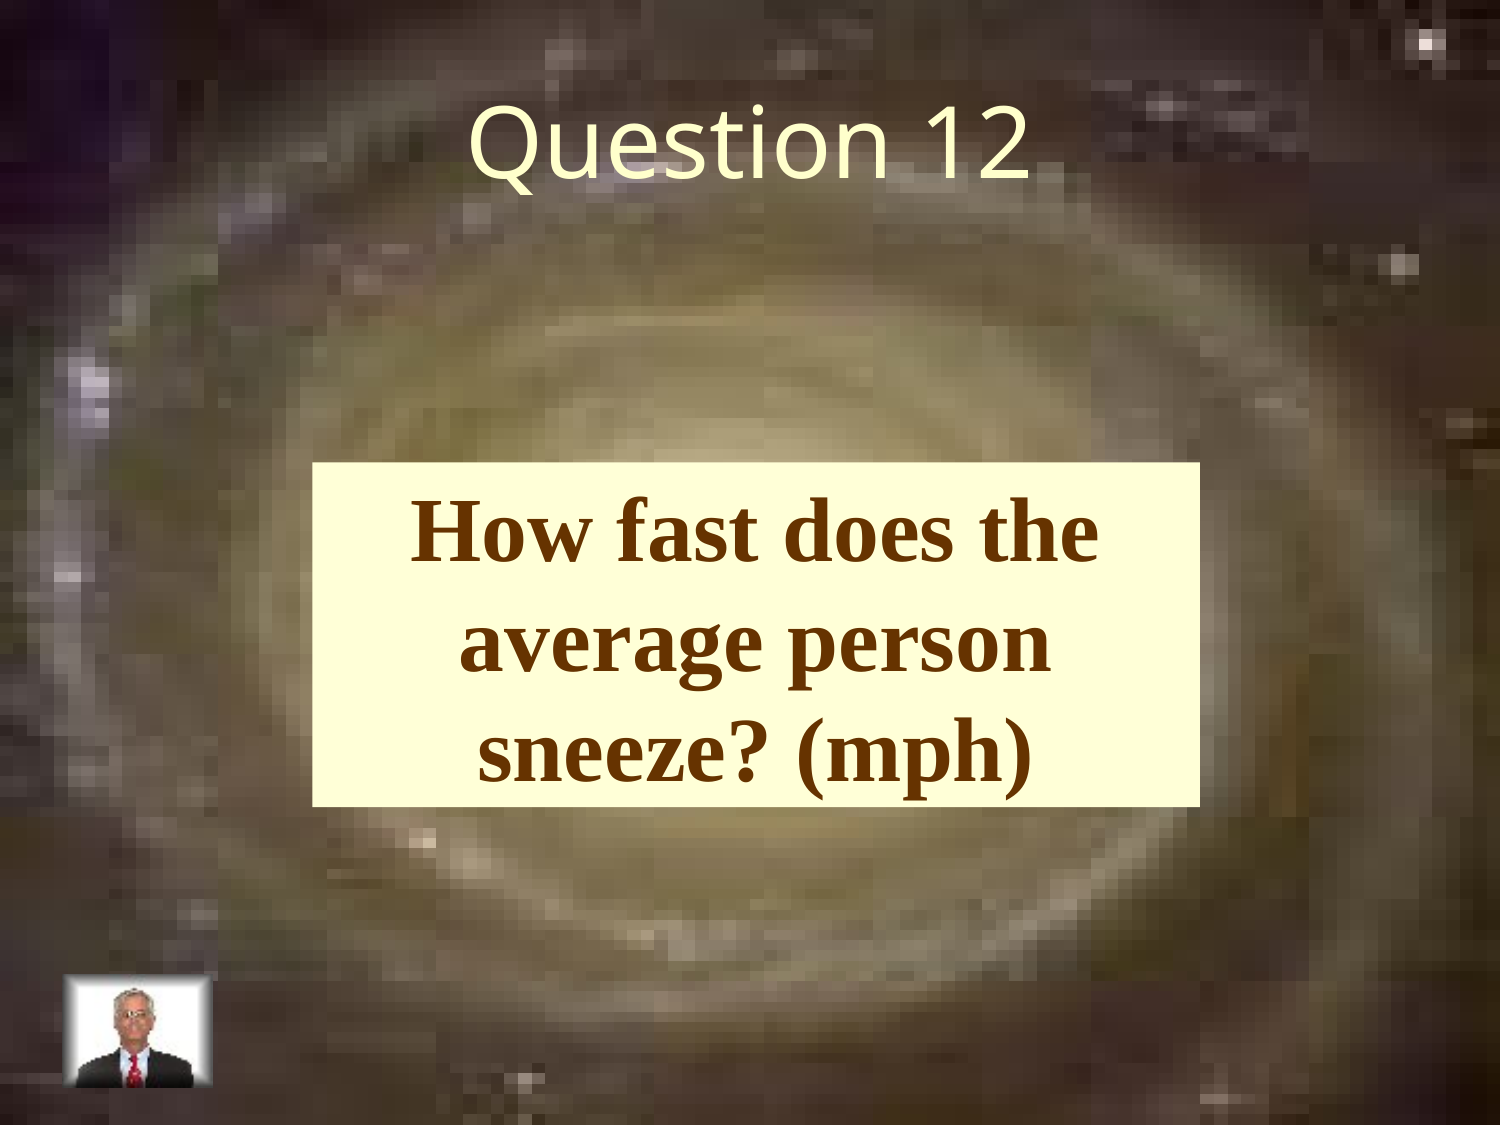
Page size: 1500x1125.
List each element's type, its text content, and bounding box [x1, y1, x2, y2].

text_box How fast does the average person sneeze? (mph) [312, 462, 1200, 808]
picture [0, 0, 1500, 1125]
title Question 12 [74, 44, 1426, 233]
